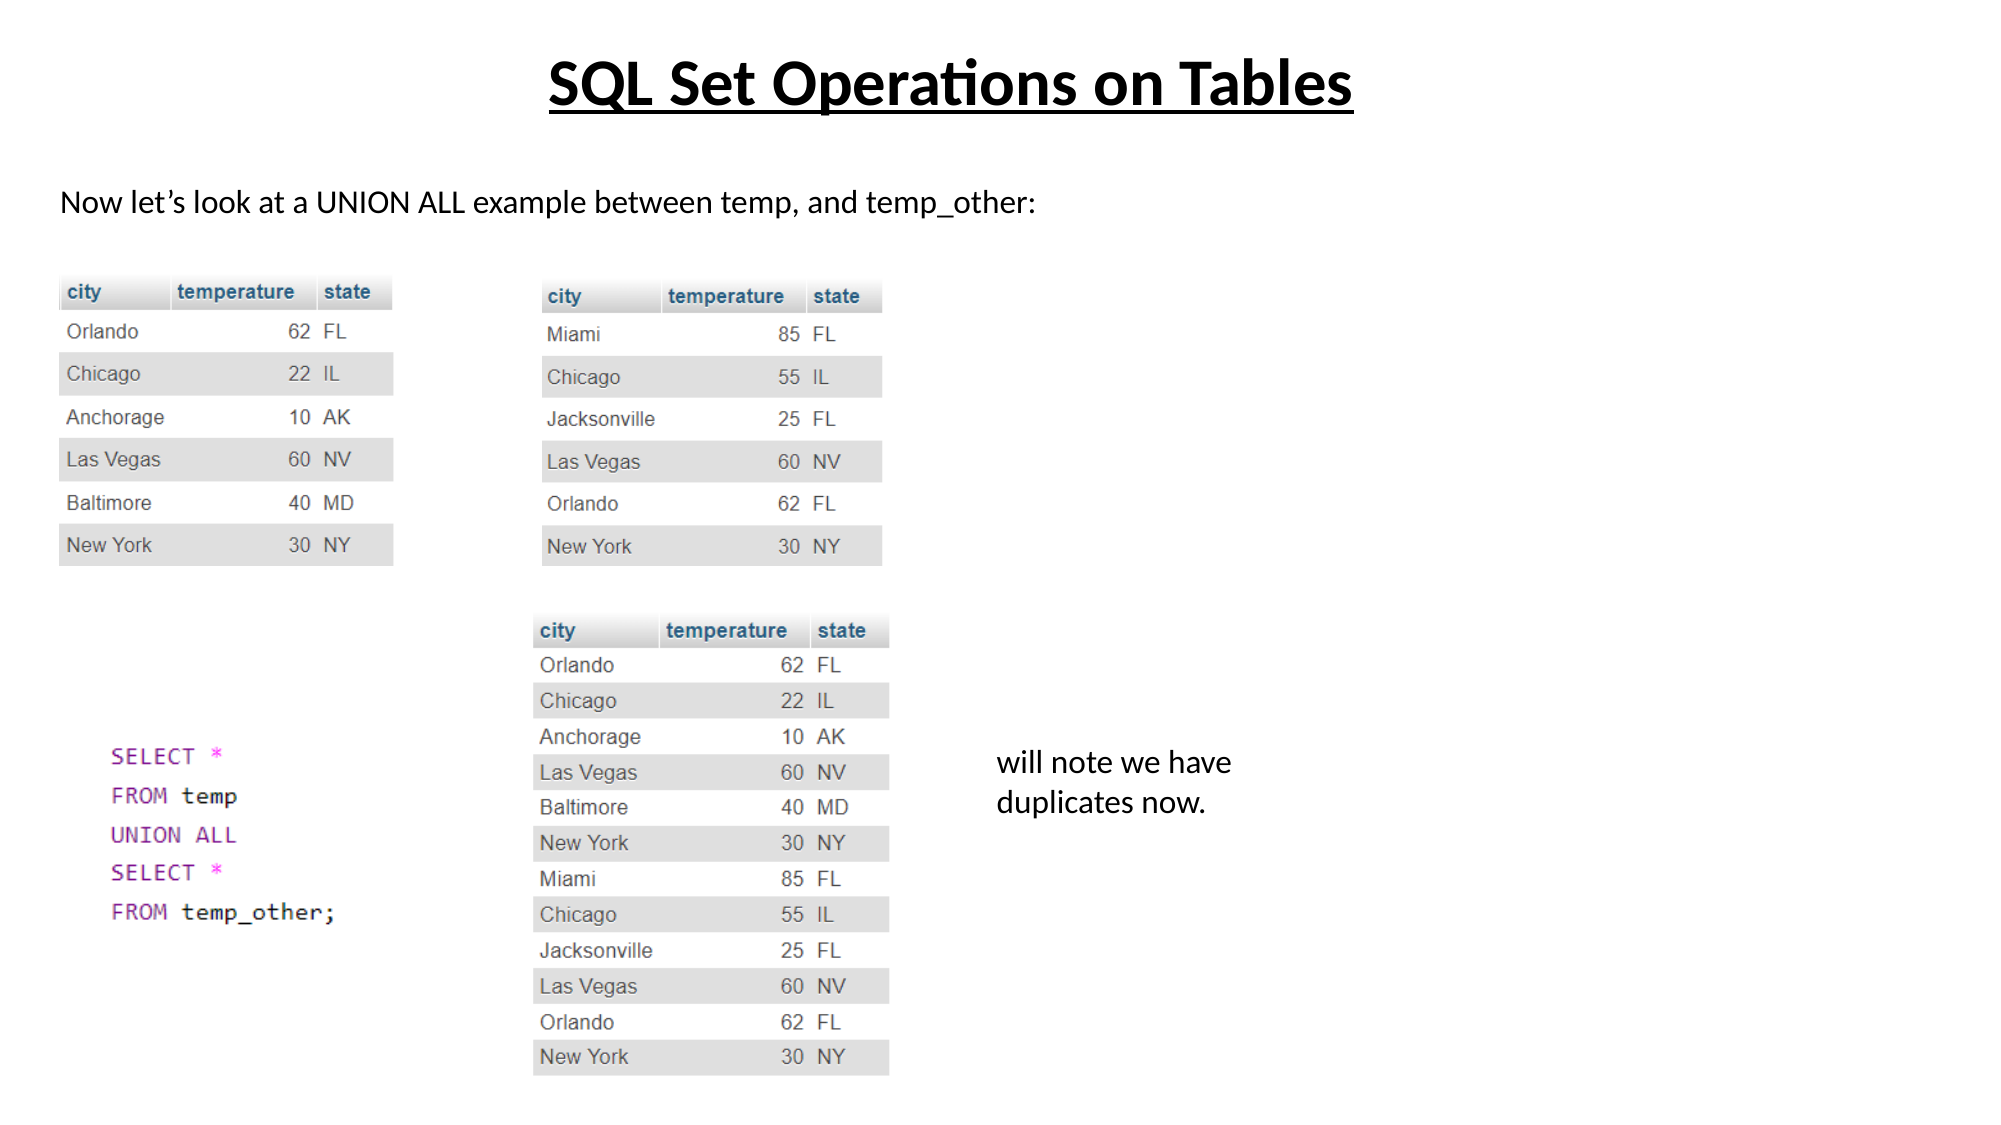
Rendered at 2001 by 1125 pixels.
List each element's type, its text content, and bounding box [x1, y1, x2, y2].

picture [105, 733, 350, 934]
text_box Now let’s look at a UNION ALL example between temp, and temp_other: [45, 173, 1574, 228]
picture [532, 611, 892, 1077]
text_box SQL Set Operations on Tables [533, 31, 1369, 126]
text_box will note we have duplicates now. [981, 733, 1304, 828]
picture [542, 275, 886, 566]
picture [59, 274, 396, 566]
